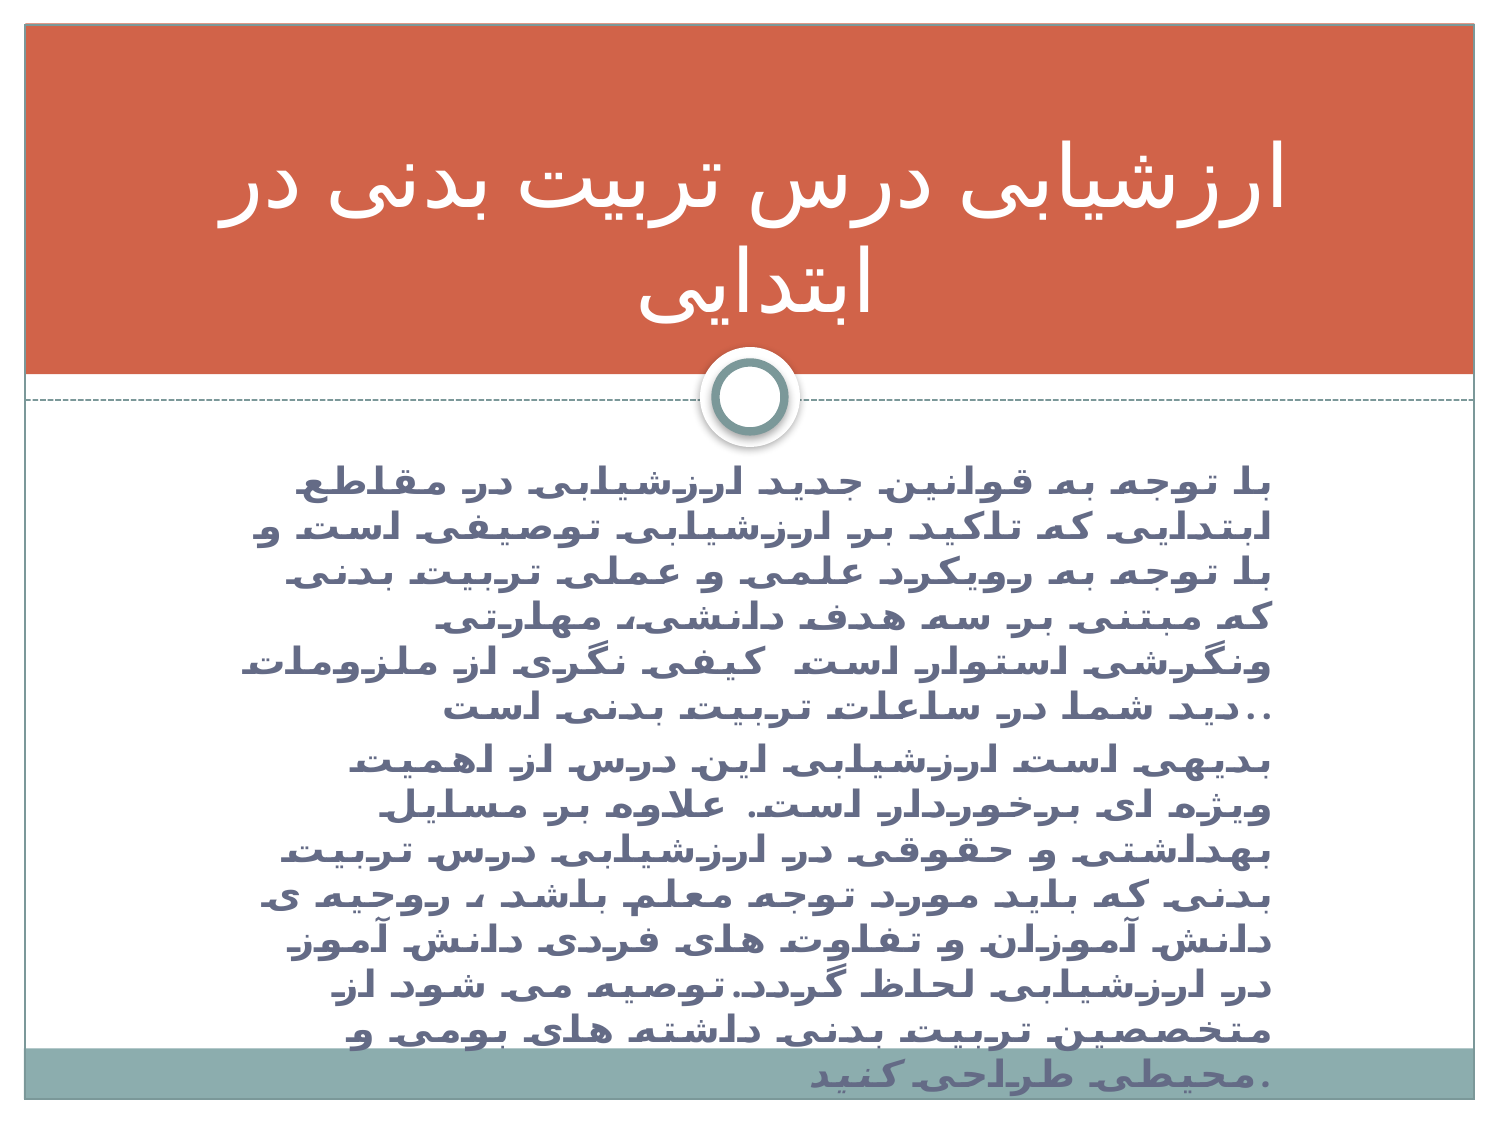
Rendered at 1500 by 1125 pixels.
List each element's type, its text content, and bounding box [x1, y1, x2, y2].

title ارزشیابی درس تربیت بدنی در ابتدایی [118, 87, 1394, 338]
list با توجه به قوانین جدید ارزشیابی در مقاطع ابتدایی که تاکید بر ارزشیابی توصیفی است و با توجه به رویکرد علمی و عملی تربیت بدنی که مبتنی بر سه هدف دانشی، مهارتی ونگرشی استوار است کیفی نگری از ملزومات دید شما در ساعات تربیت بدنی است.. بدیهی است ارزشیابی این درس از اهمیت ویژه ای برخوردار است. علاوه بر مسایل بهداشتی و حقوقی در ارزشیابی درس تربیت بدنی که باید مورد توجه معلم باشد ، روحیه ی دانش آموزان و تفاوت های فردی دانش آموز در ارزشیابی لحاظ گردد.توصیه می شود از متخصصین تربیت بدنی داشته های بومی و محیطی طراحی کنید. [224, 450, 1288, 1000]
